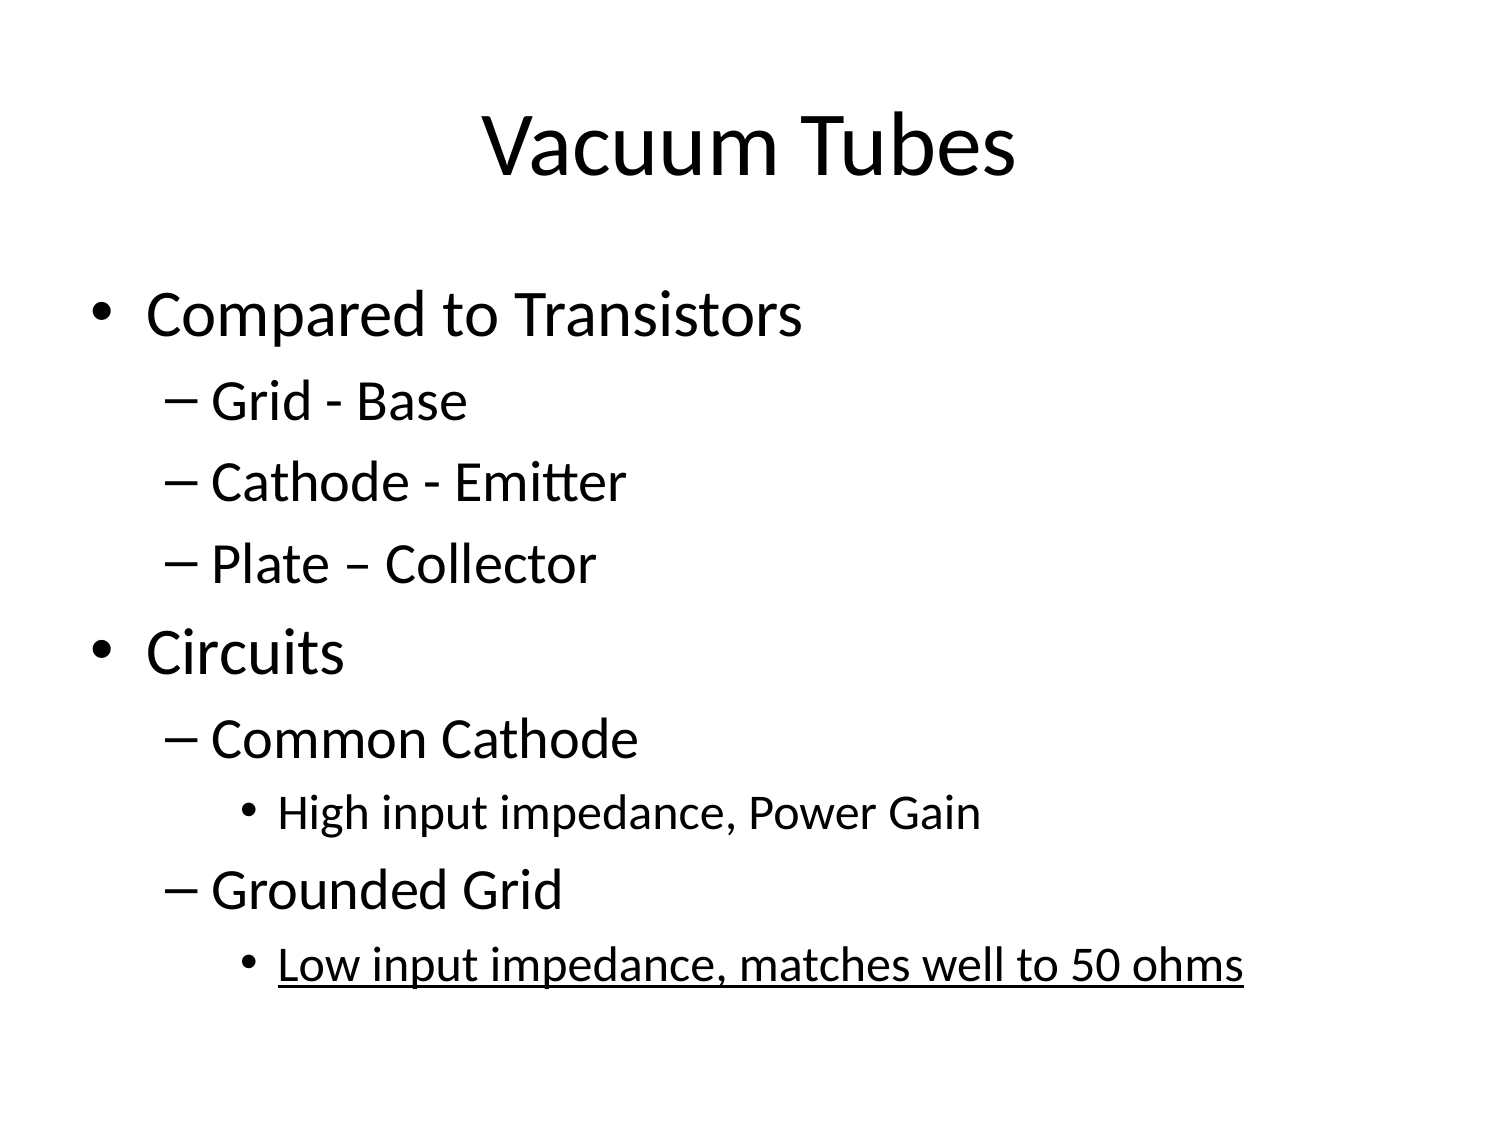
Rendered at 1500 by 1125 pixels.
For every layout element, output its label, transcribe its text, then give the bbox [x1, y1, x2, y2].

title Vacuum Tubes [75, 45, 1425, 233]
list Compared to Transistors Grid - Base Cathode - Emitter Plate – Collector Circuits Common Cathode High input impedance, Power Gain Grounded Grid Low input impedance, matches well to 50 ohms [75, 262, 1425, 1005]
